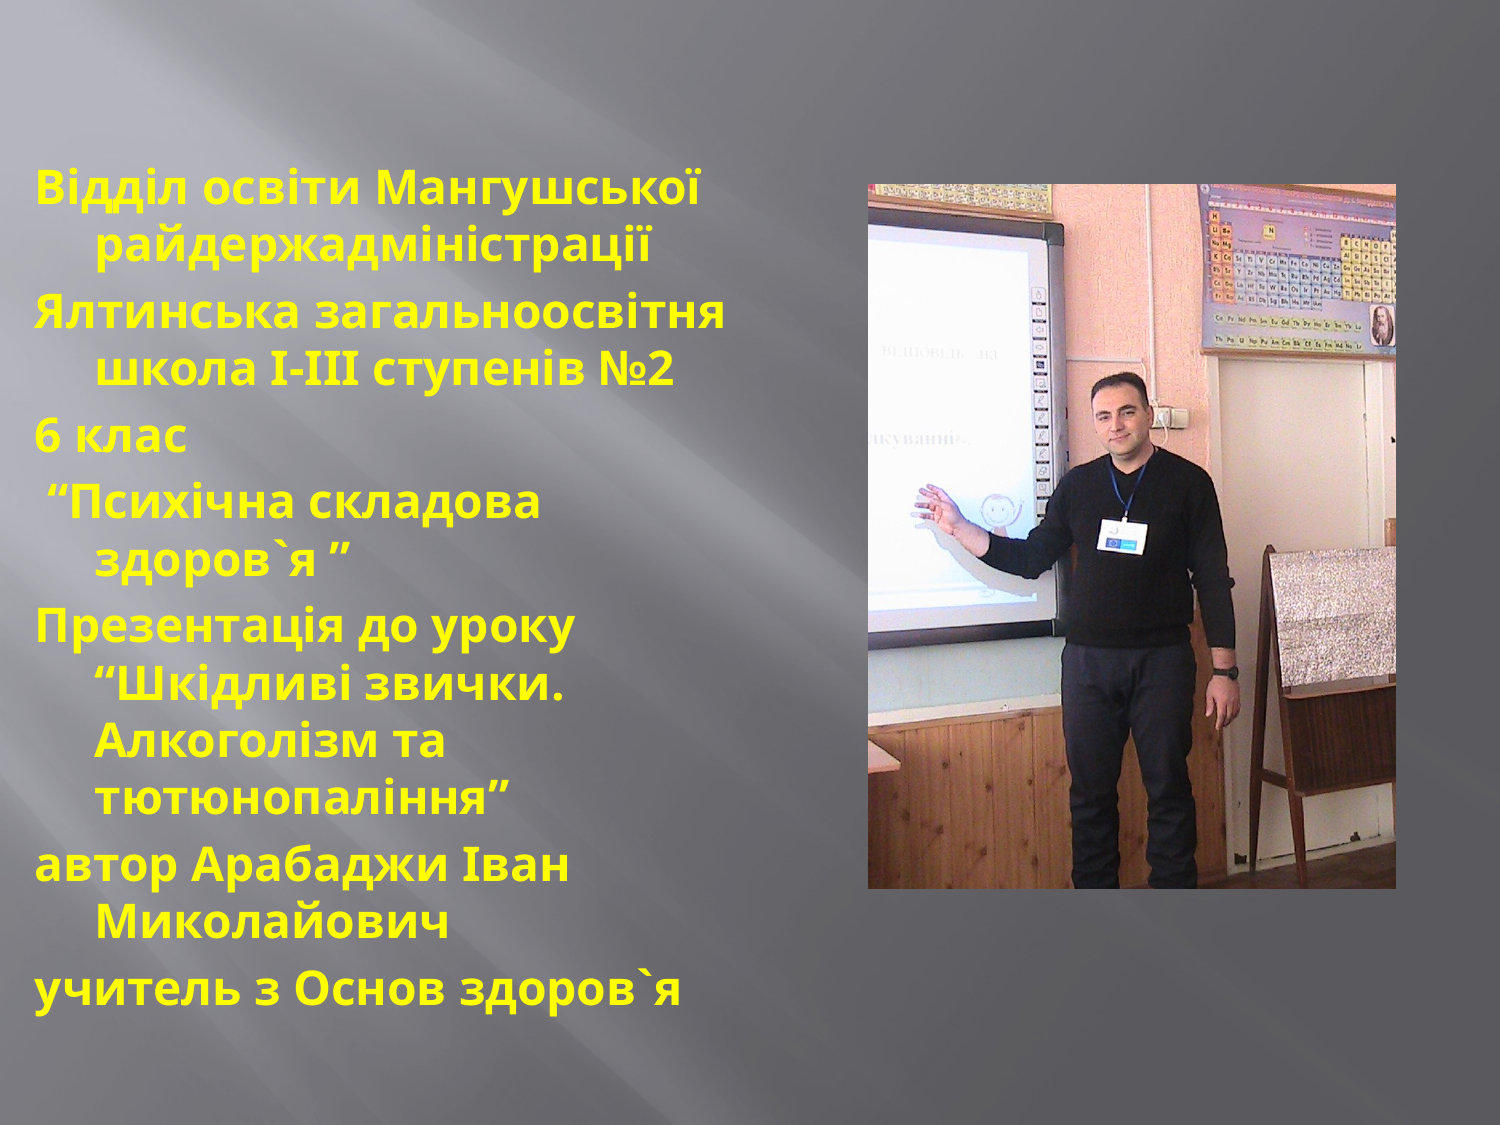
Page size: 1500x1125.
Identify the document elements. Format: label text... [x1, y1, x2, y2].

picture [867, 184, 1397, 889]
list Відділ освіти Мангушської райдержадміністрації Ялтинська загальноосвітня школа І-ІІІ ступенів №2 6 клас “Психічна складова здоров`я ” Презентація до уроку “Шкідливі звички. Алкоголізм та тютюнопаління” автор Арабаджи Іван Миколайович учитель з Основ здоров`я [0, 149, 746, 1059]
